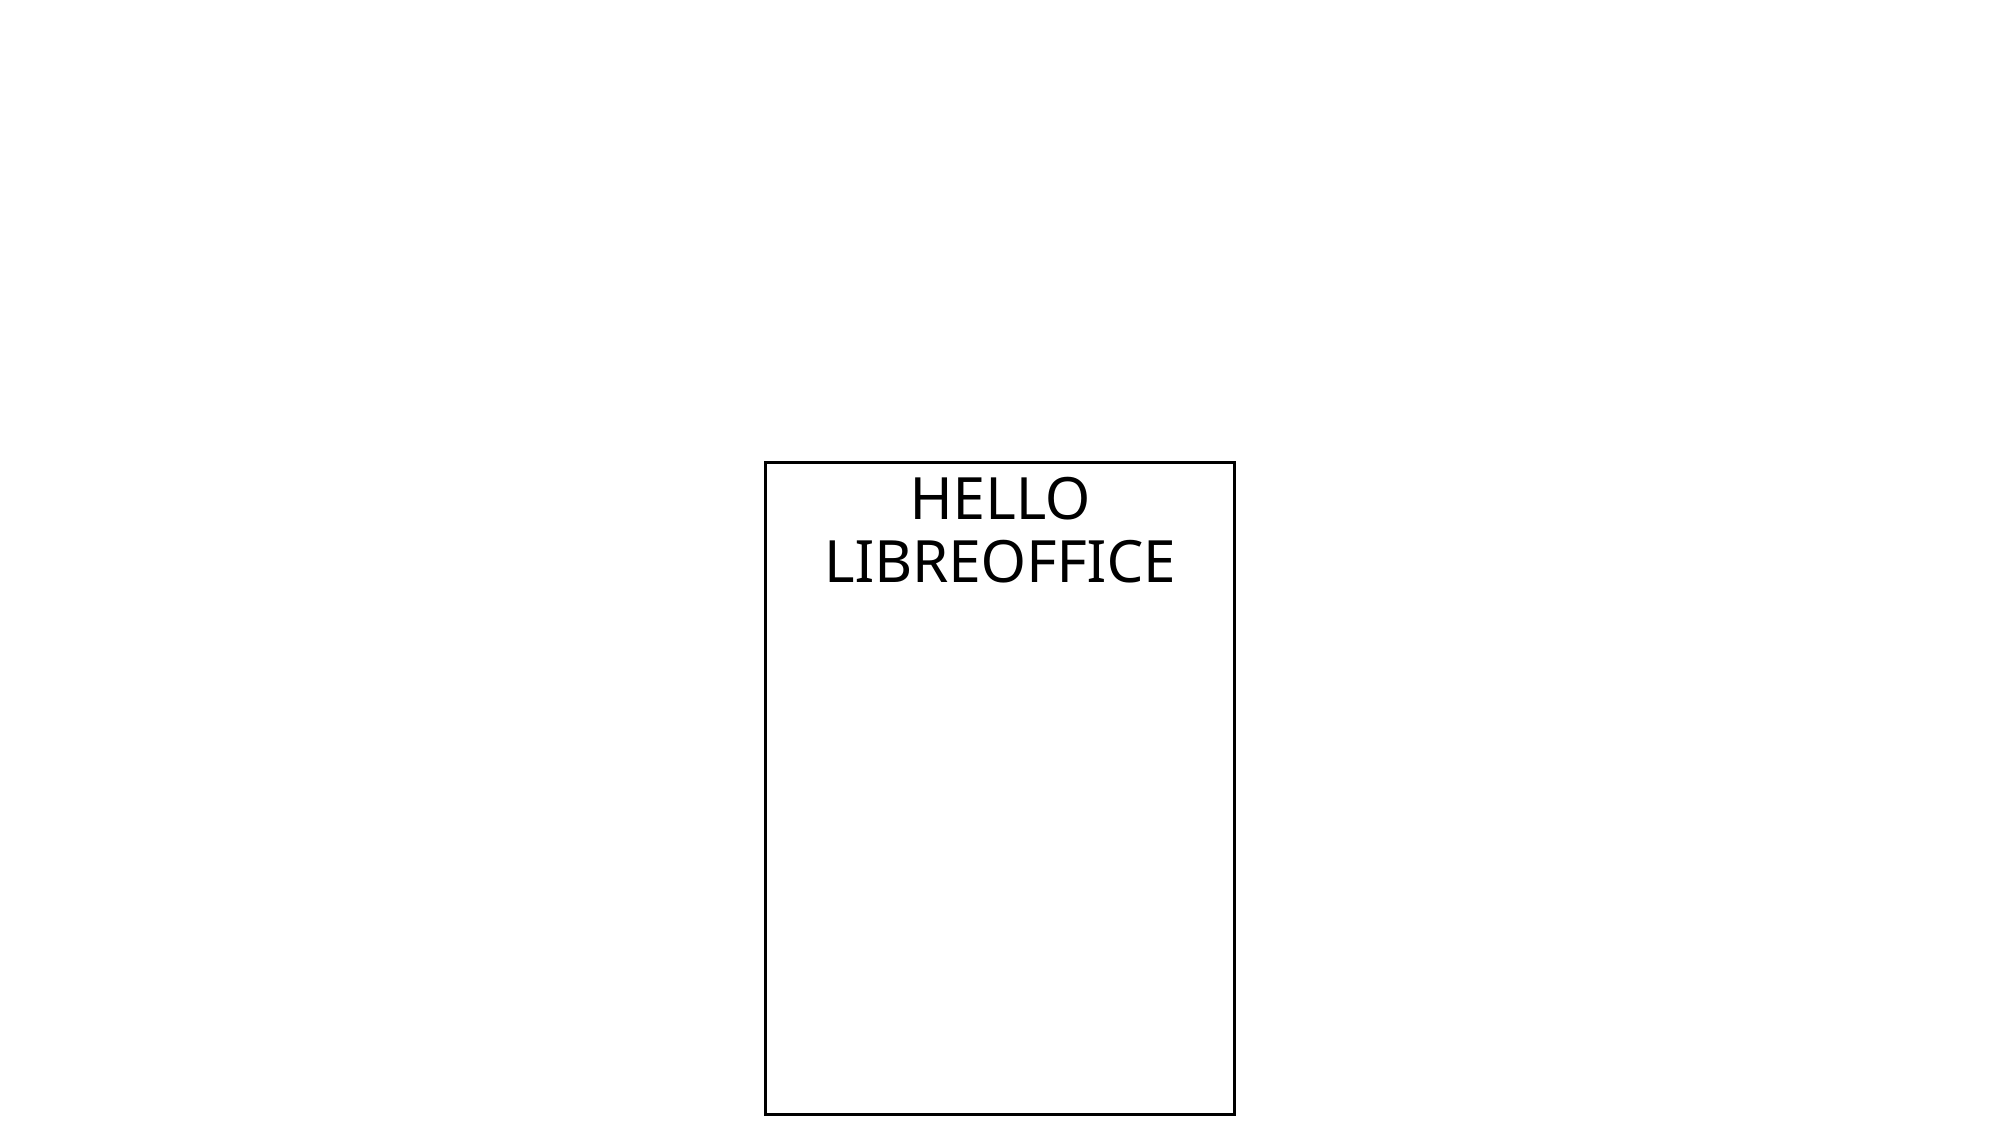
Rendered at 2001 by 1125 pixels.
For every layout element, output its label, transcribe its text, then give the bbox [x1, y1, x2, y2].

list HELLO LIBREOFFICE [764, 461, 1236, 1116]
